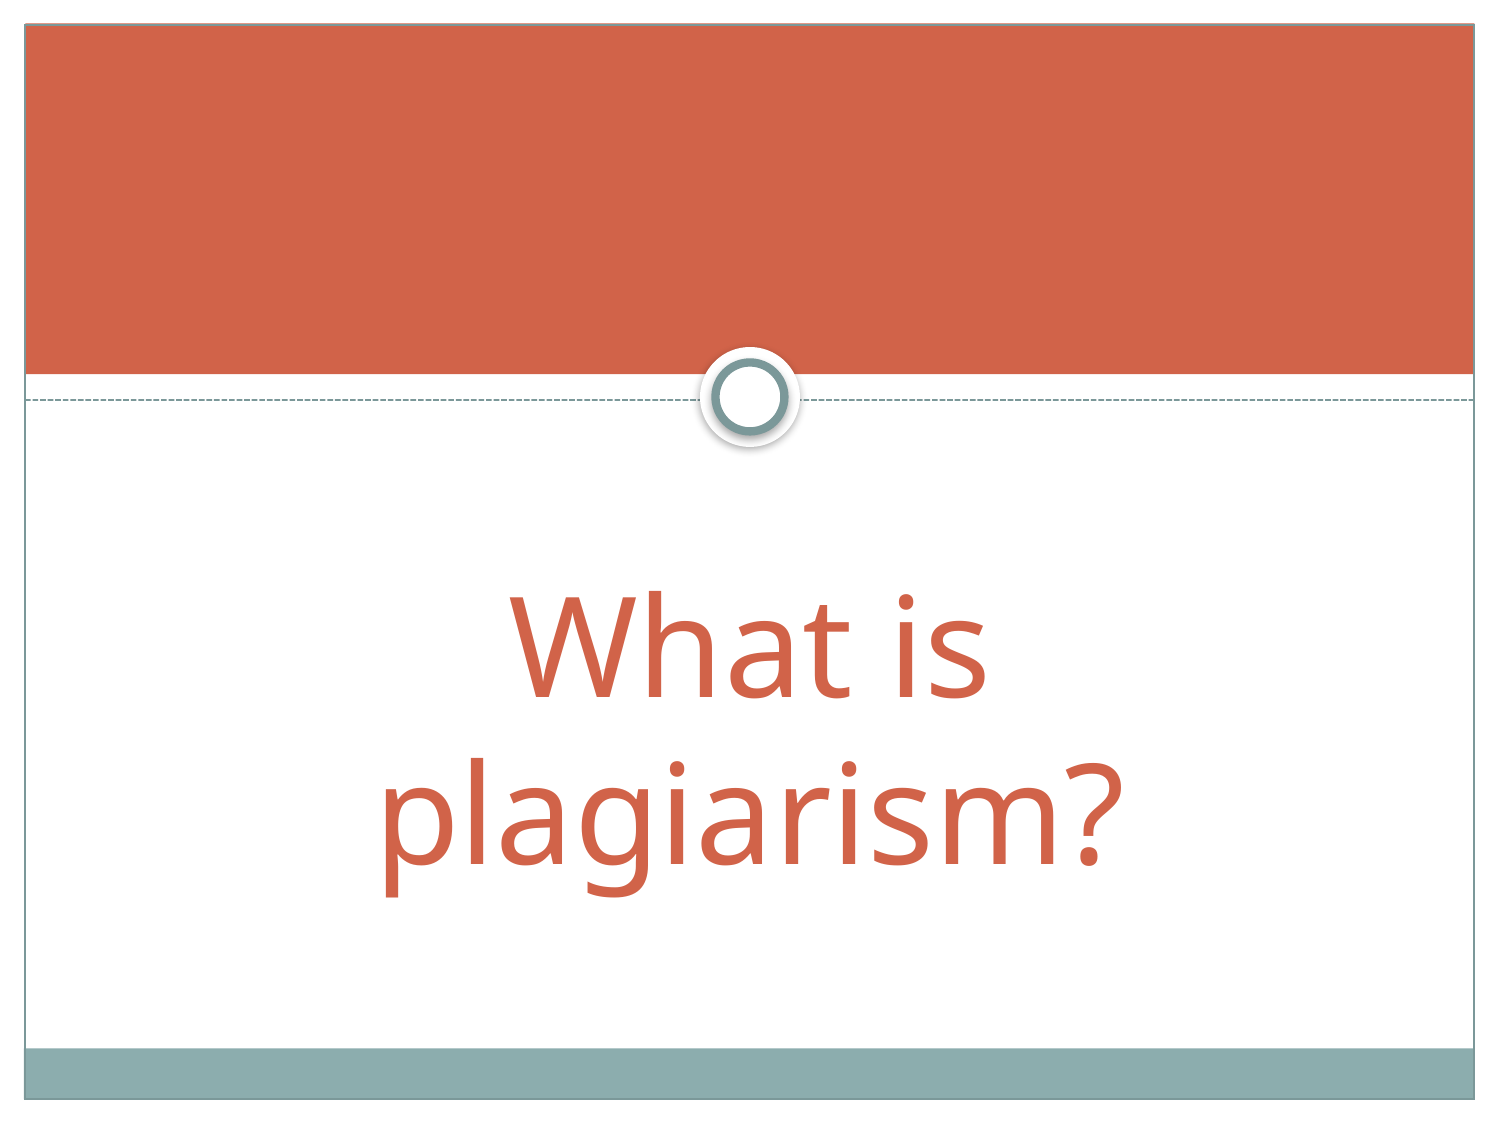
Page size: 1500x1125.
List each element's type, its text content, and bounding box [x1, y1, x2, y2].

title f [125, 0, 1400, 888]
text_box What is plagiarism? [112, 337, 1388, 900]
